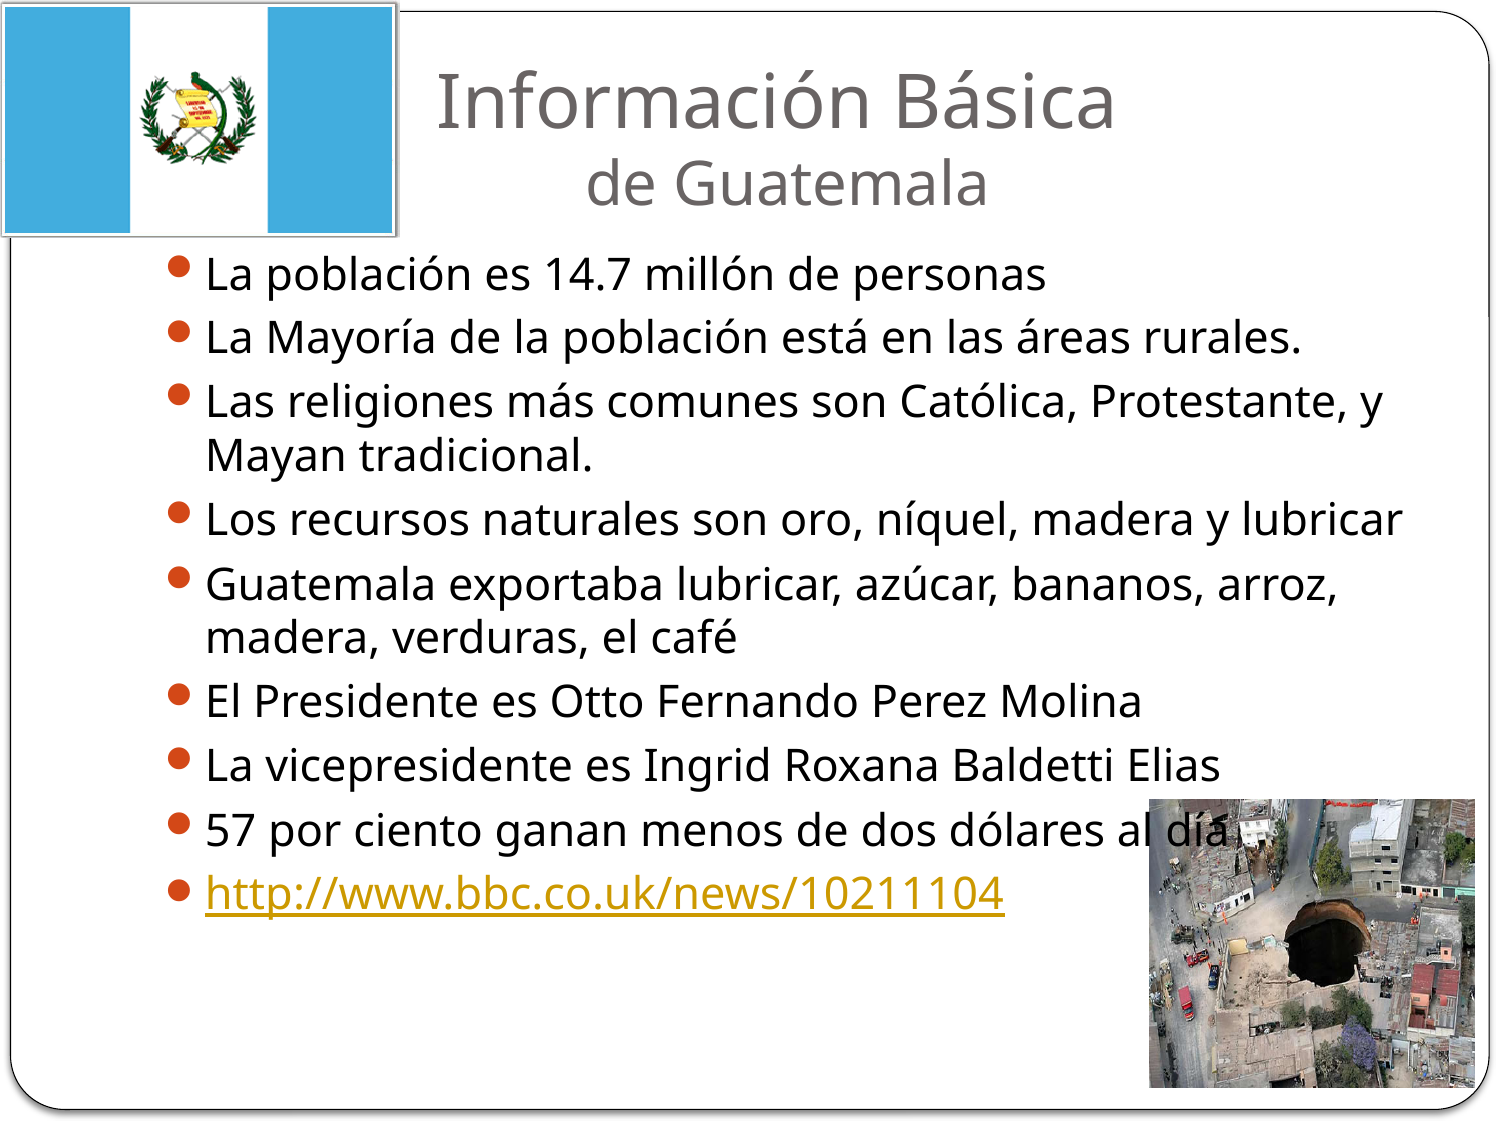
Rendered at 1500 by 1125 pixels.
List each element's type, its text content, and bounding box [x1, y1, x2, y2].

picture [0, 0, 401, 238]
picture [1149, 799, 1476, 1088]
title Información Básica de Guatemala [408, 45, 1425, 233]
list La población es 14.7 millón de personas La Mayoría de la población está en las áreas rurales. Las religiones más comunes son Católica, Protestante, y Mayan tradicional. Los recursos naturales son oro, níquel, madera y lubricar Guatemala exportaba lubricar, azúcar, bananos, arroz, madera, verduras, el café El Presidente es Otto Fernando Perez Molina La vicepresidente es Ingrid Roxana Baldetti Elias 57 por ciento ganan menos de dos dólares al día http://www.bbc.co.uk/news/10211104 [150, 237, 1425, 988]
